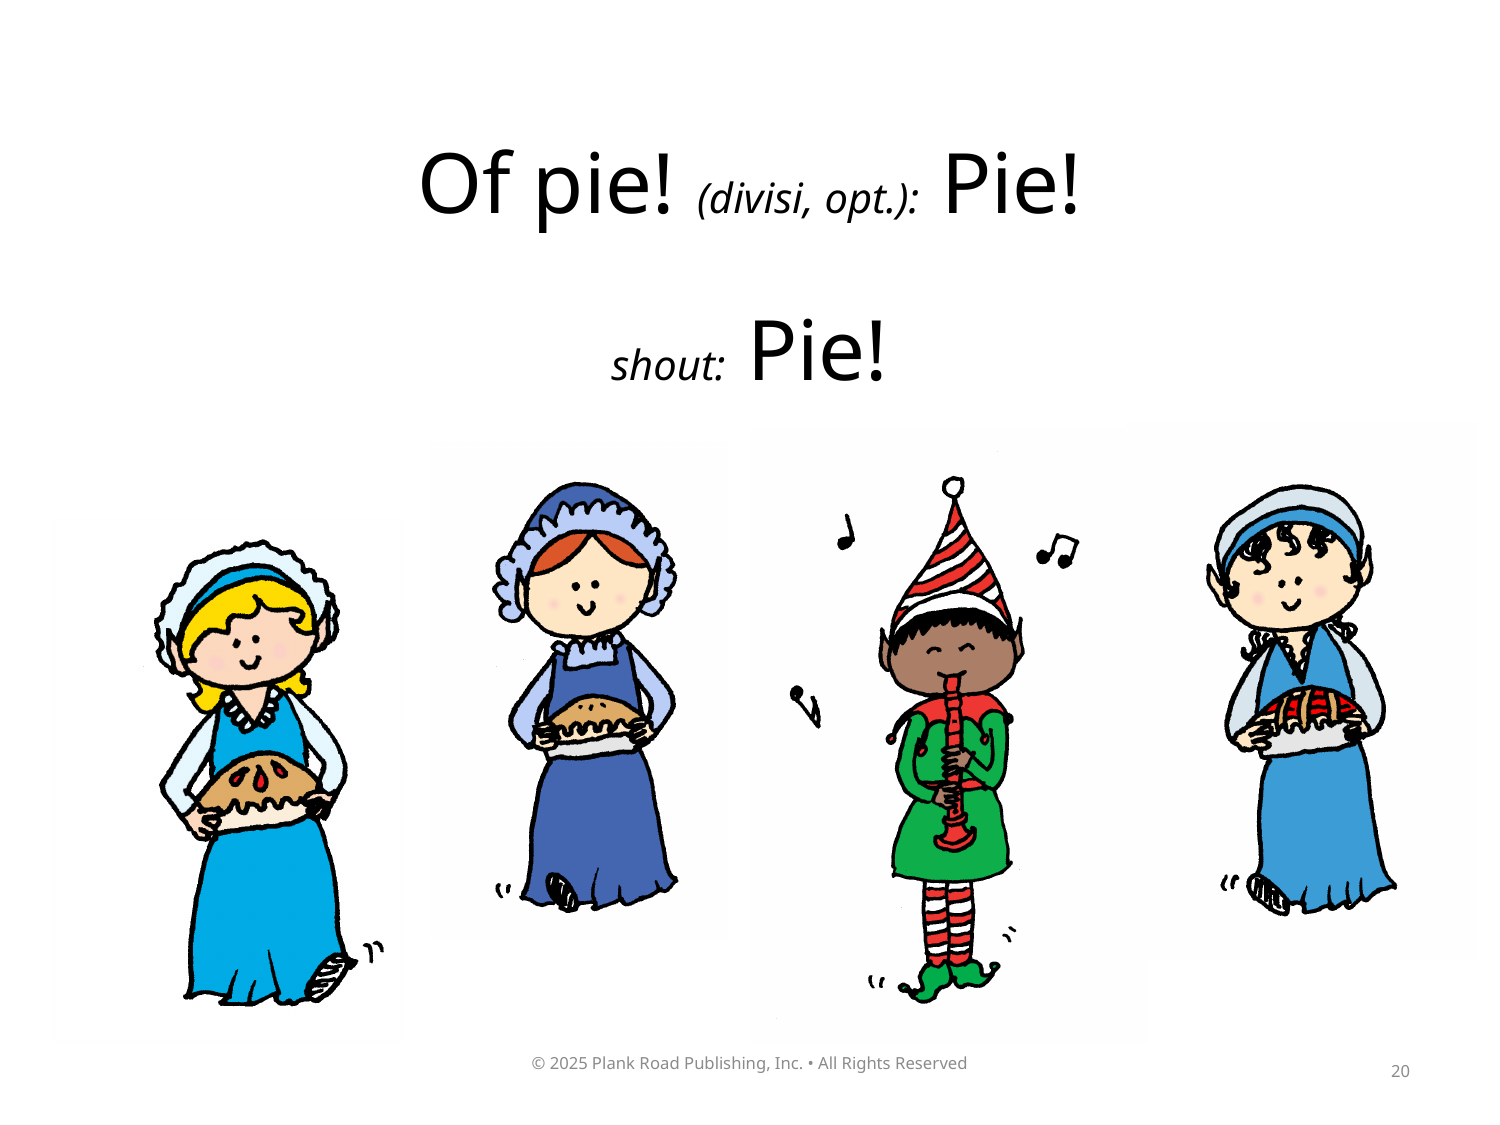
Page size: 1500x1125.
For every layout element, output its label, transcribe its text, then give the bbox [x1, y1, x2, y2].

picture [749, 421, 1478, 1043]
list Of pie! (divisi, opt.): Pie! shout: Pie! [75, 72, 1425, 811]
picture [51, 516, 404, 1043]
picture [430, 441, 728, 942]
slide_number 20 [1074, 1042, 1425, 1103]
